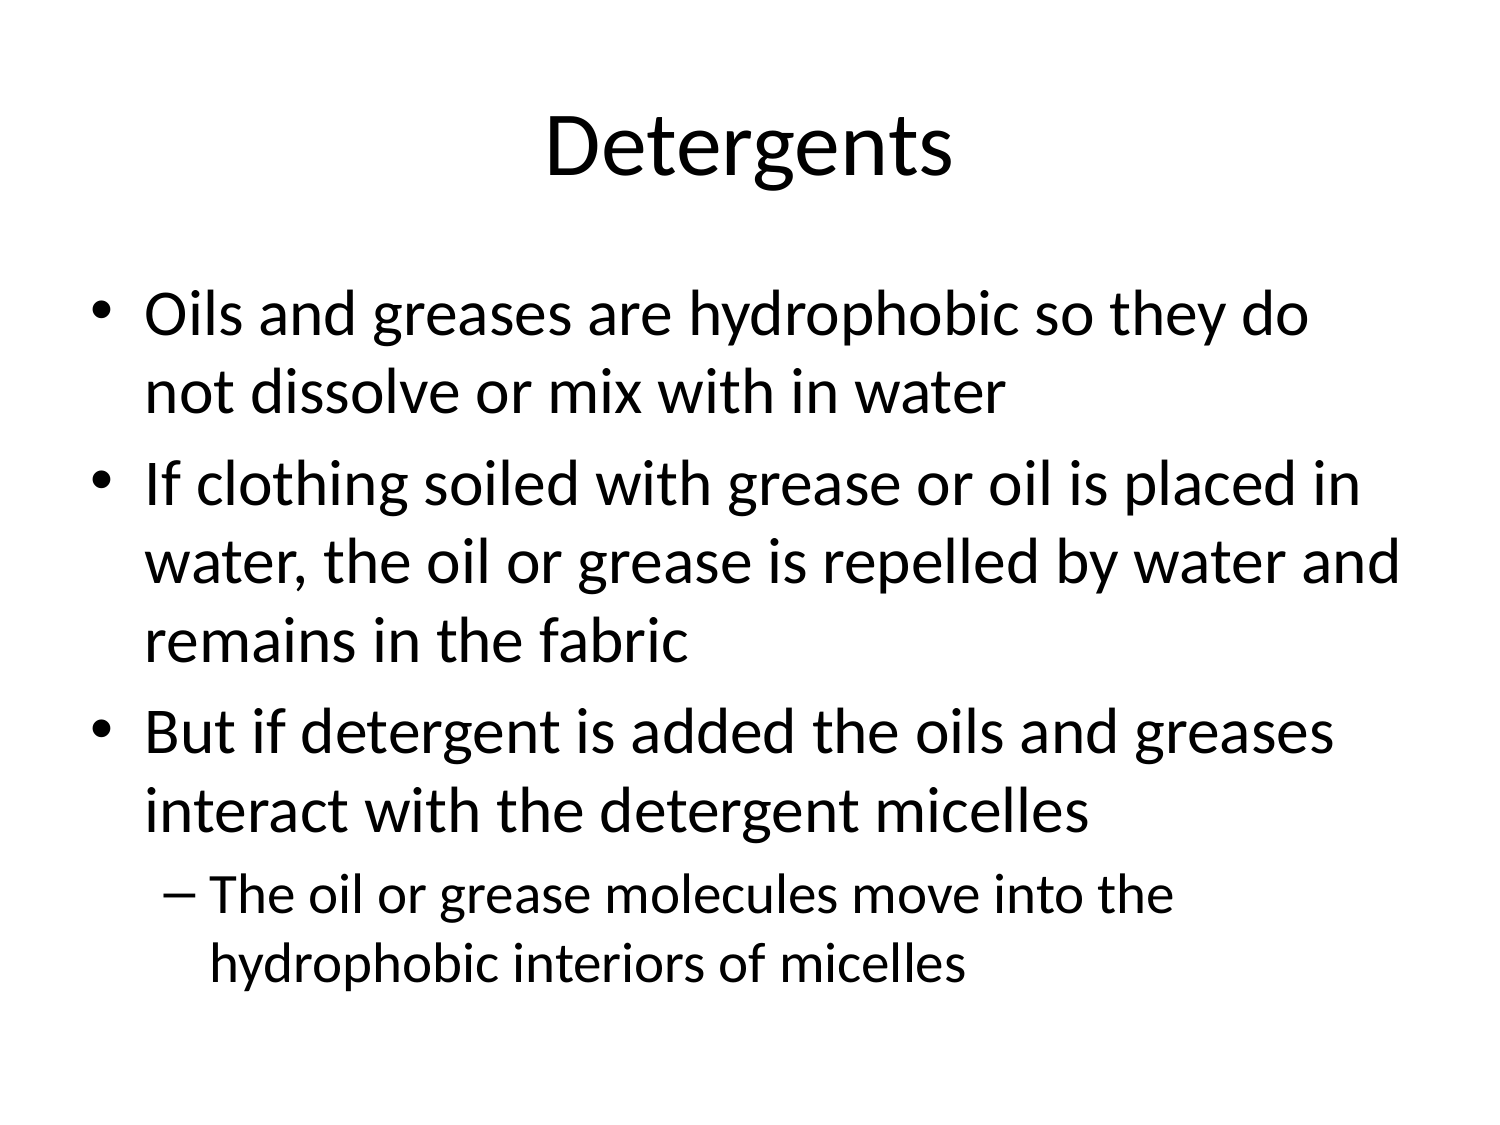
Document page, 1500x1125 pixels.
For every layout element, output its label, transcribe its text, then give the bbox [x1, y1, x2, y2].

list Oils and greases are hydrophobic so they do not dissolve or mix with in water If clothing soiled with grease or oil is placed in water, the oil or grease is repelled by water and remains in the fabric But if detergent is added the oils and greases interact with the detergent micelles The oil or grease molecules move into the hydrophobic interiors of micelles [75, 262, 1425, 1005]
title Detergents [75, 45, 1425, 233]
